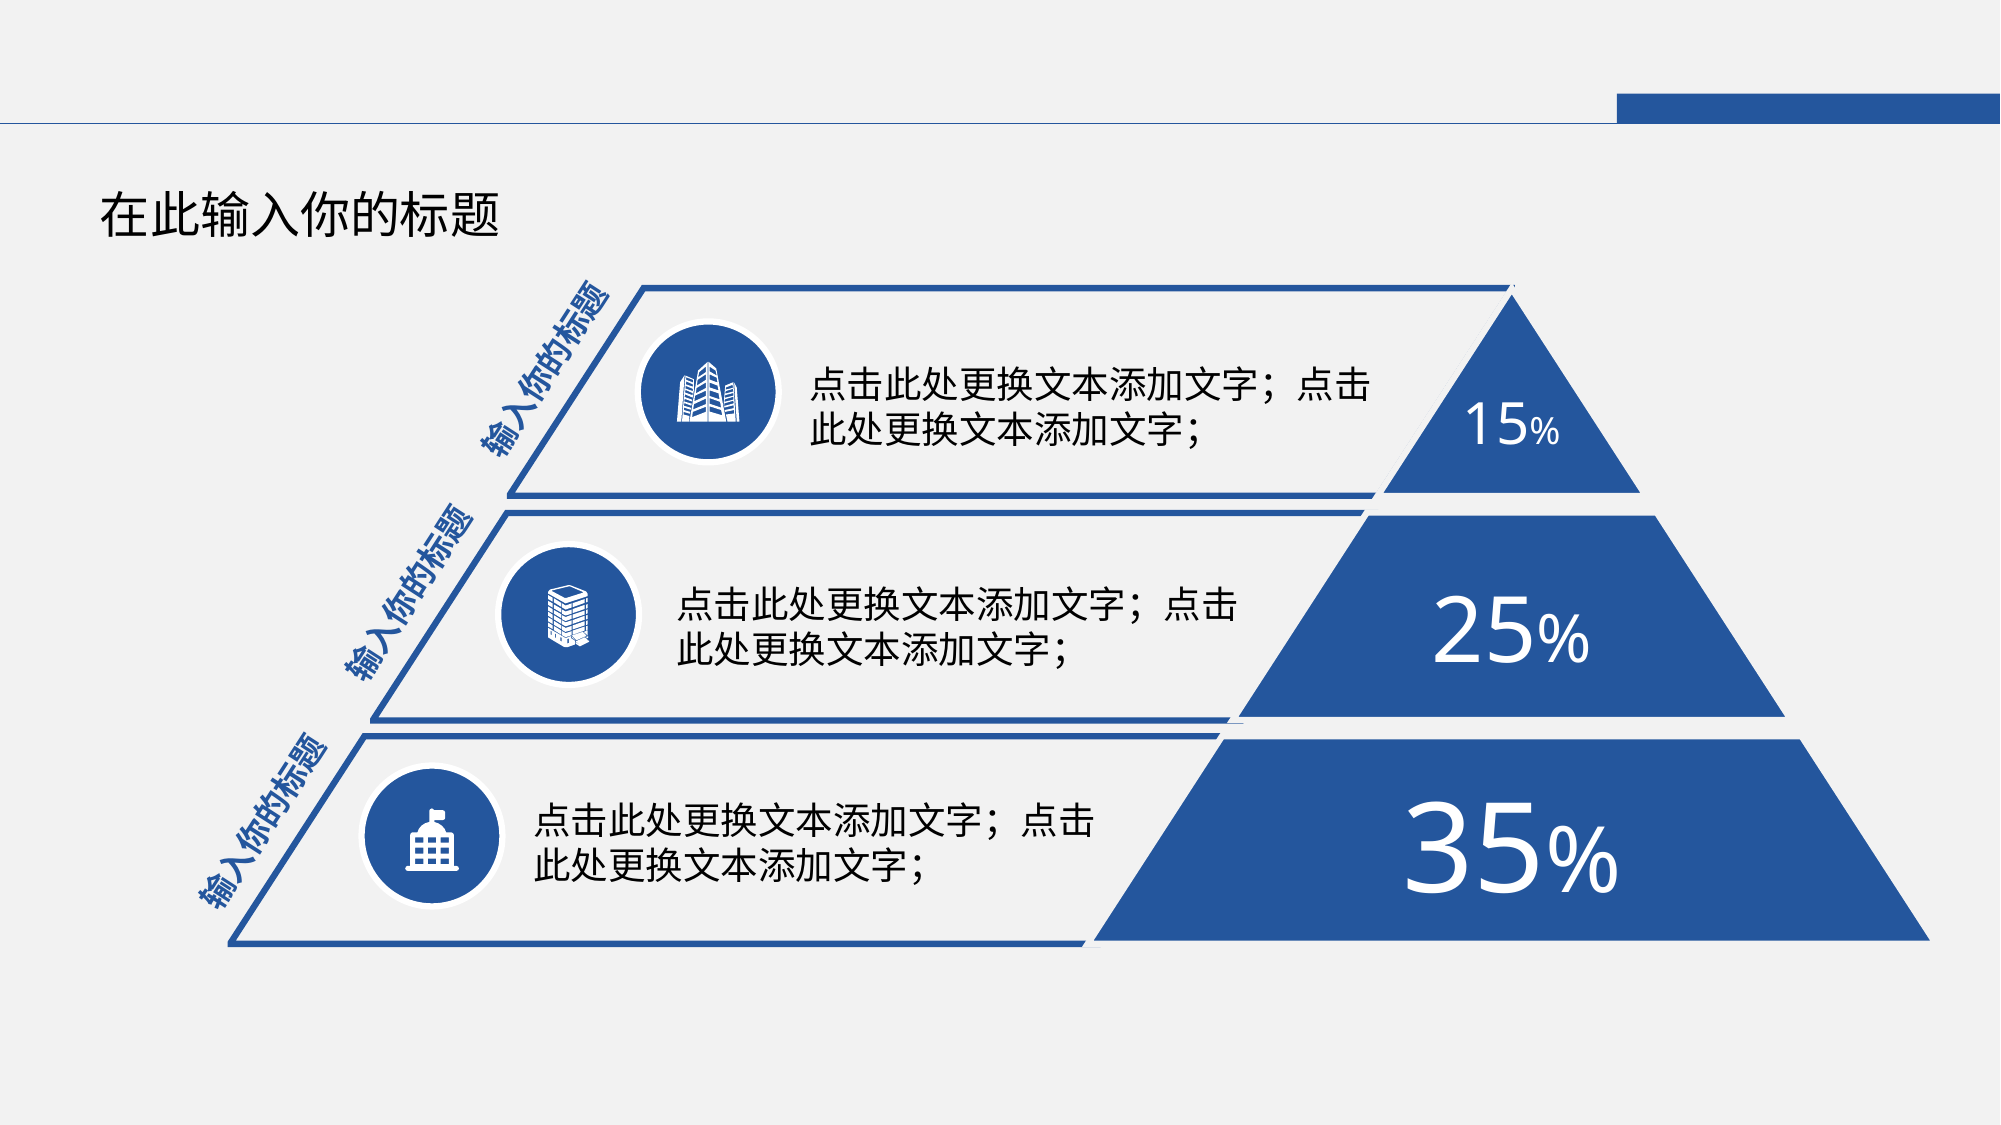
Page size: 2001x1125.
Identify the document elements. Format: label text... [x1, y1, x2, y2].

text_box 在此输入你的标题 [85, 176, 515, 251]
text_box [230, 696, 1233, 948]
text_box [373, 467, 1087, 696]
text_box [509, 244, 1087, 467]
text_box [1088, 0, 1936, 943]
